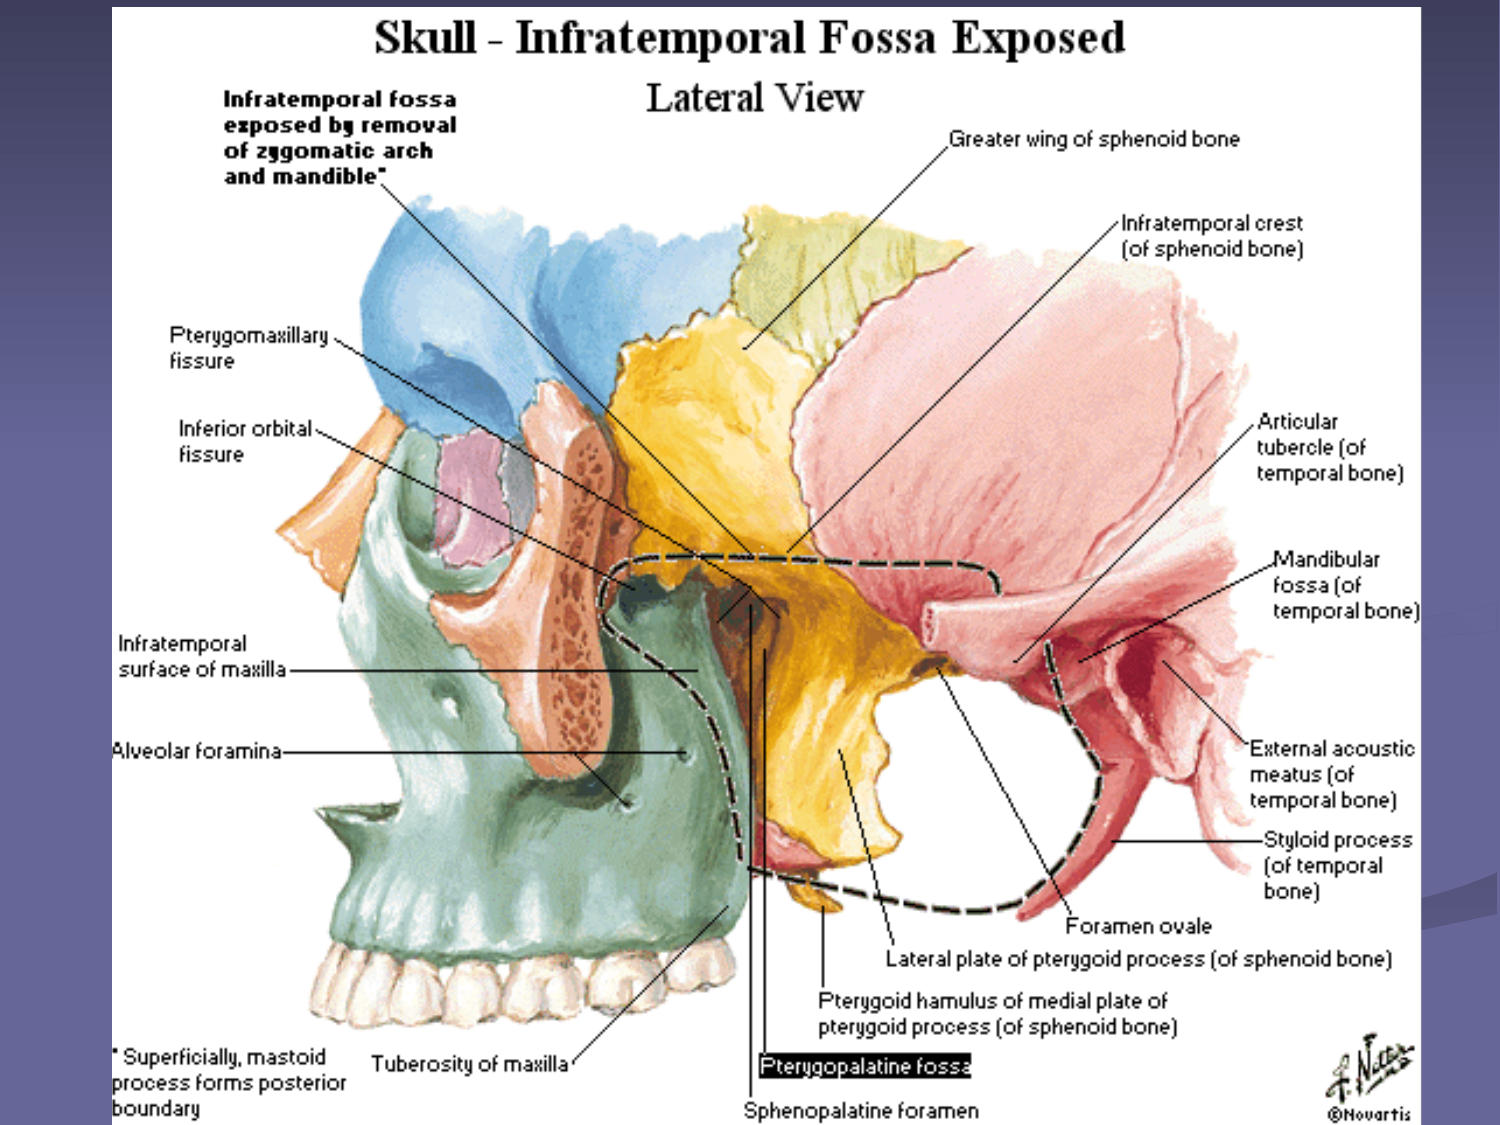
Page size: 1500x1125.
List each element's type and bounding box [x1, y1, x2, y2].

picture [111, 6, 1422, 1125]
